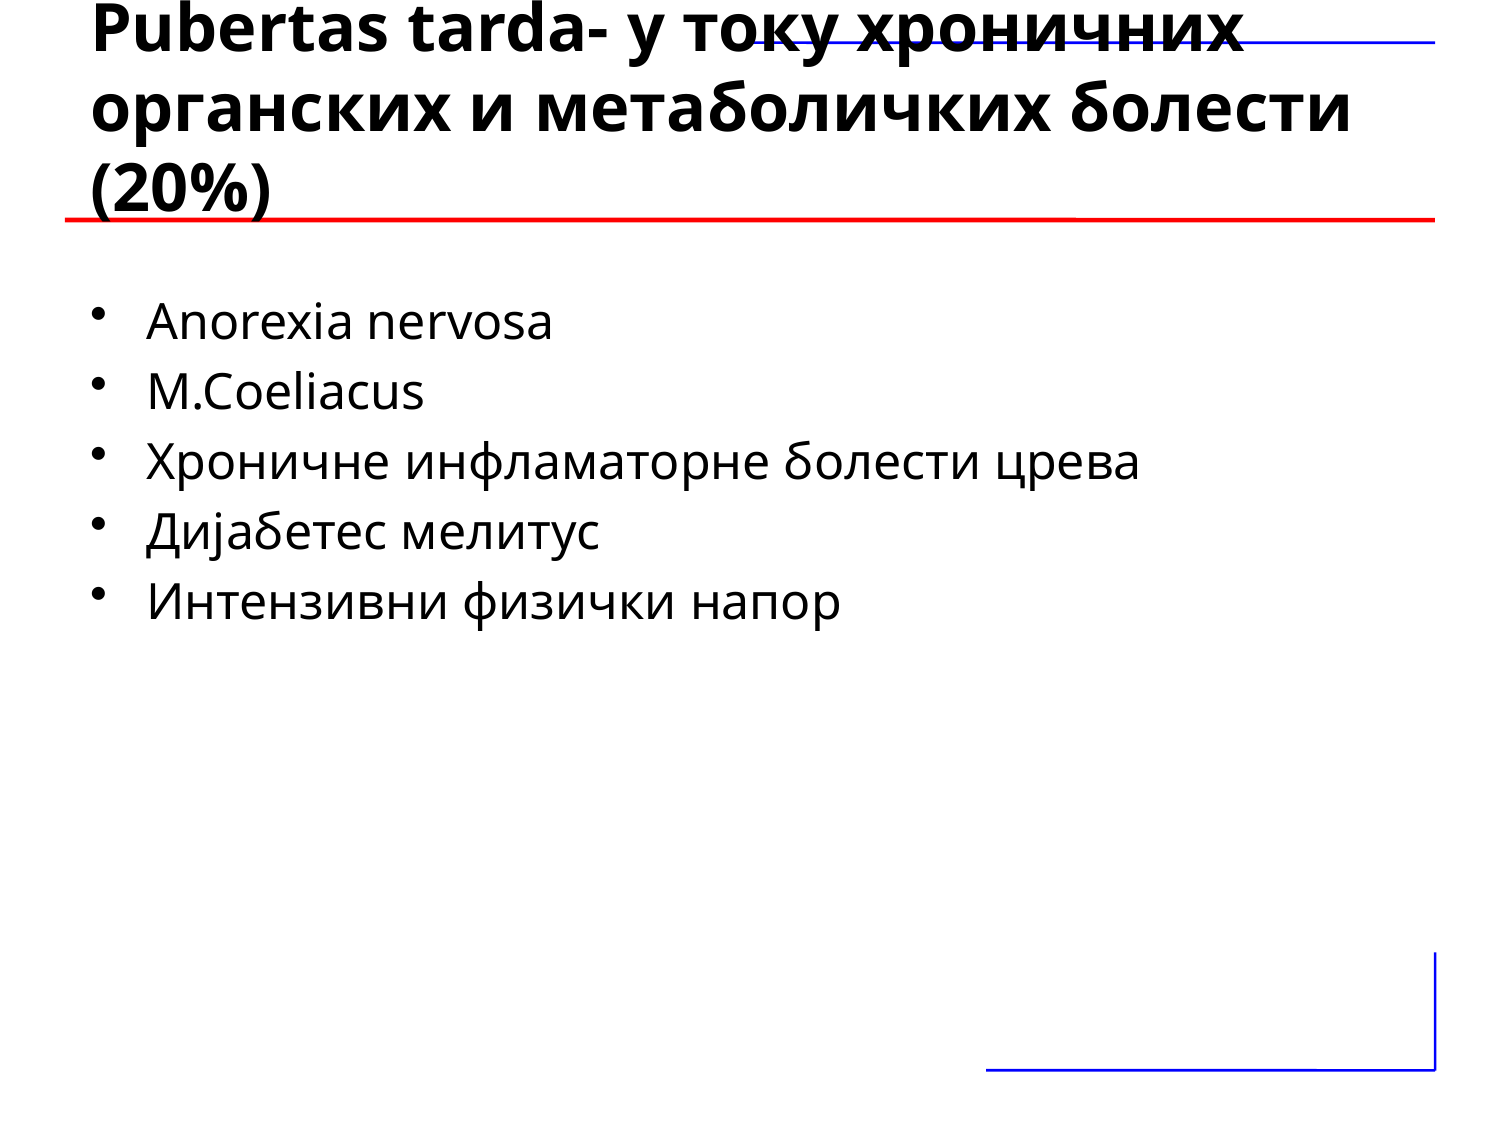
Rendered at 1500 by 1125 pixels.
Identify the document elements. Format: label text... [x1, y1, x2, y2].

list Anorexia nervosa M.Coeliacus Хроничне инфламаторне болести црева Дијабетес мелитус Интензивни физички напор [74, 281, 1426, 1006]
title Pubertas tarda- у току хроничних органских и метаболичких болести (20%) [74, 19, 1424, 233]
